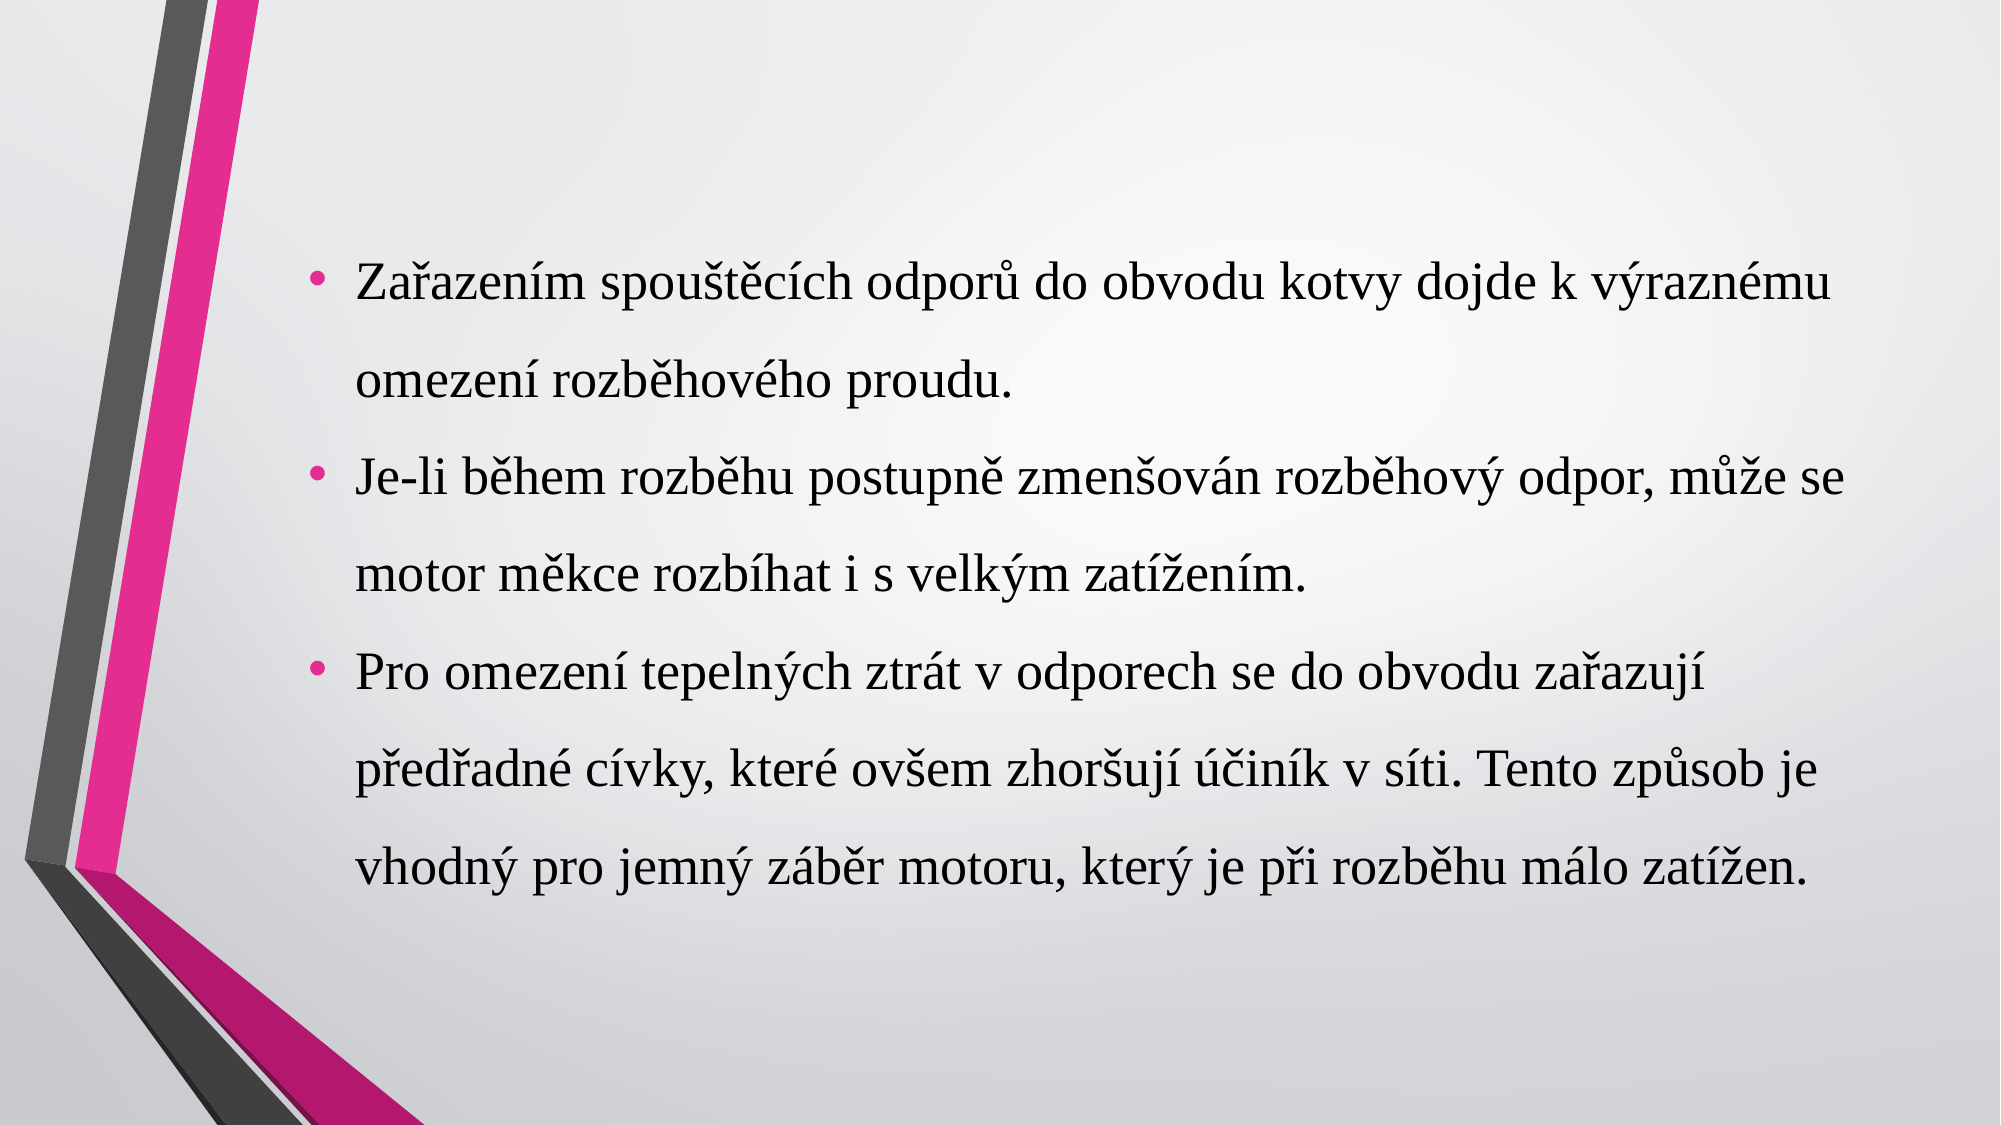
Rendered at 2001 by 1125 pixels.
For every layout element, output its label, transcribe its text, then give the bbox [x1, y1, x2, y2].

text_box Zařazením spouštěcích odporů do obvodu kotvy dojde k výraznému omezení rozběhového proudu. Je-li během rozběhu postupně zmenšován rozběhový odpor, může se motor měkce rozbíhat i s velkým zatížením. Pro omezení tepelných ztrát v odporech se do obvodu zařazují předřadné cívky, které ovšem zhoršují účiník v síti. Tento způsob je vhodný pro jemný záběr motoru, který je při rozběhu málo zatížen. [294, 205, 1936, 903]
